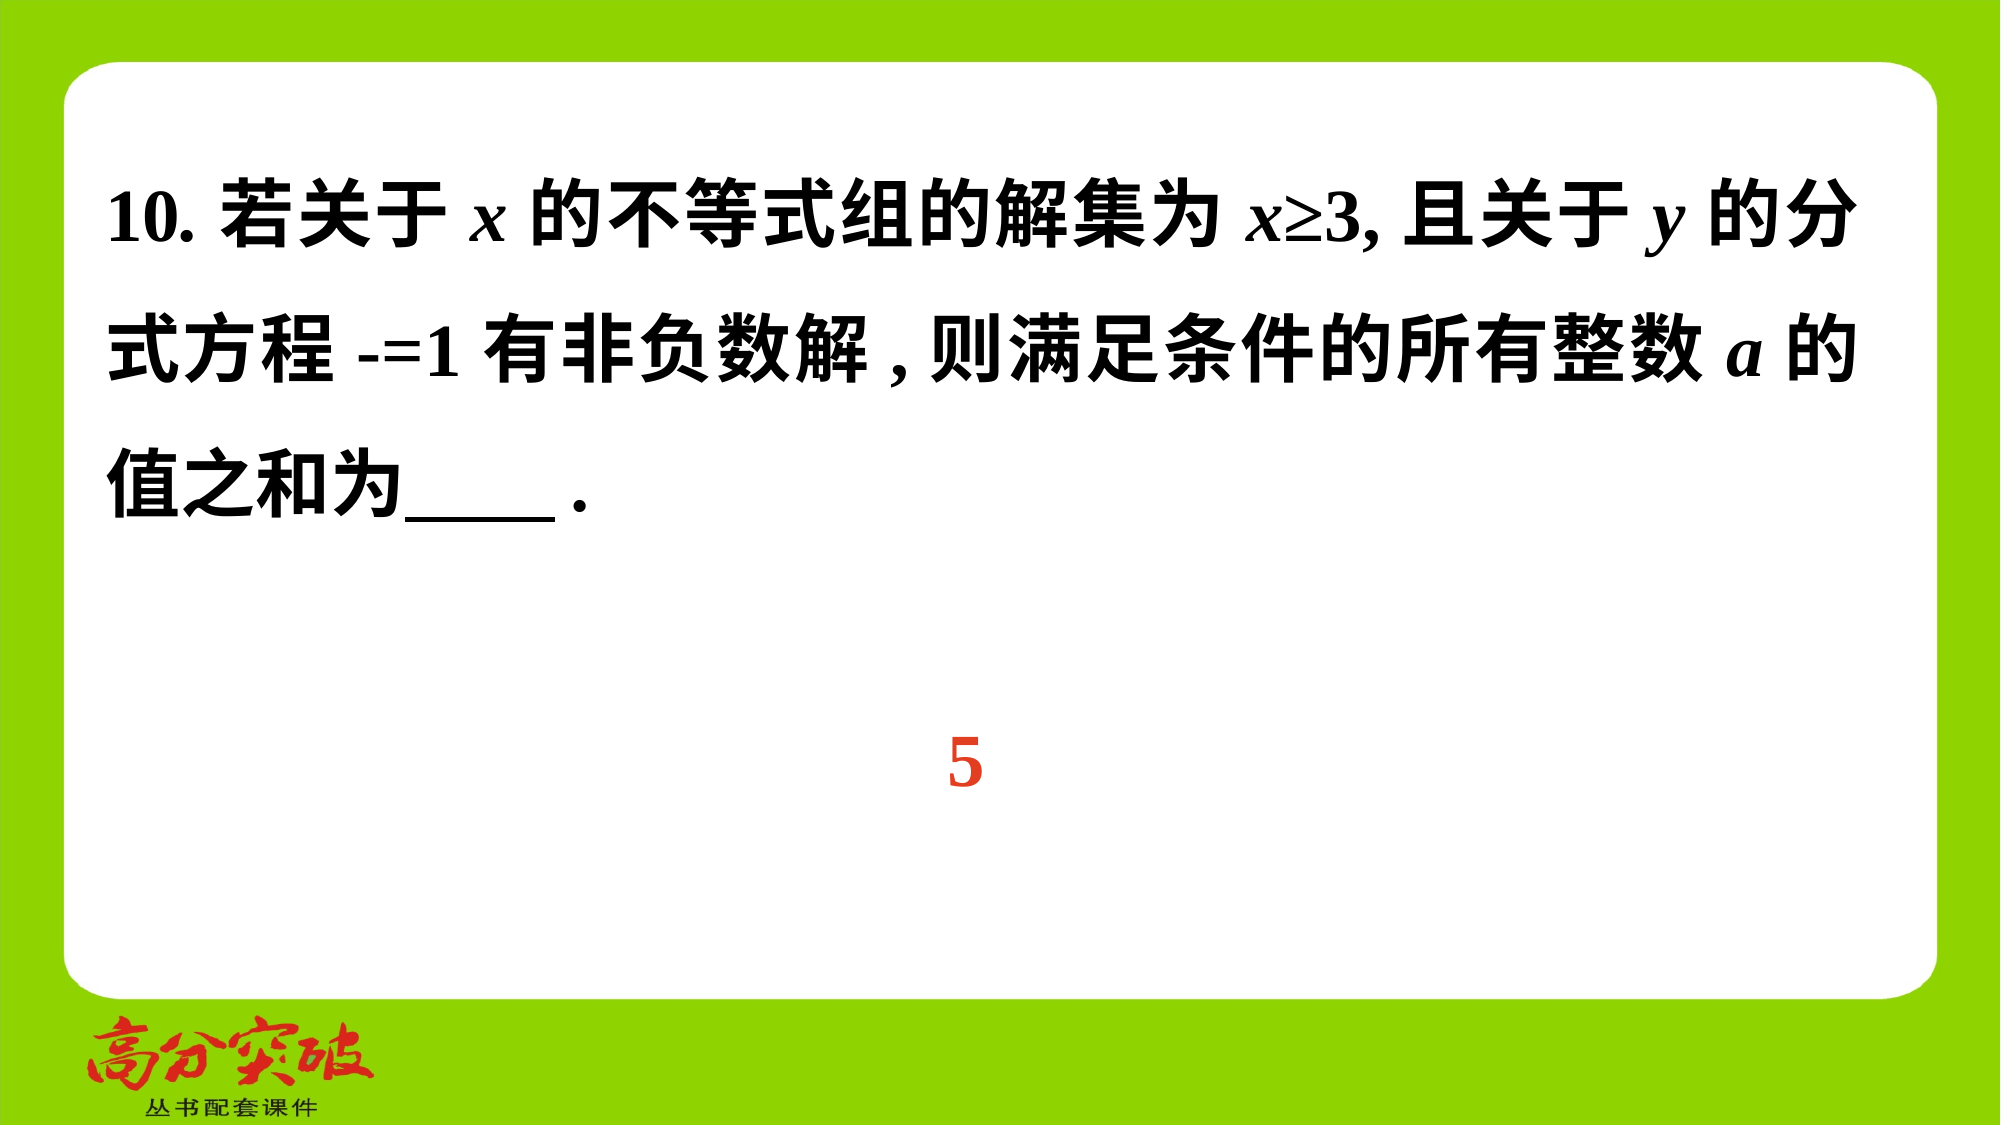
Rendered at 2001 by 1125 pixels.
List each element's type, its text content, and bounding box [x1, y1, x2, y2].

text_box 5 [932, 704, 1032, 809]
picture [0, 0, 2001, 1125]
